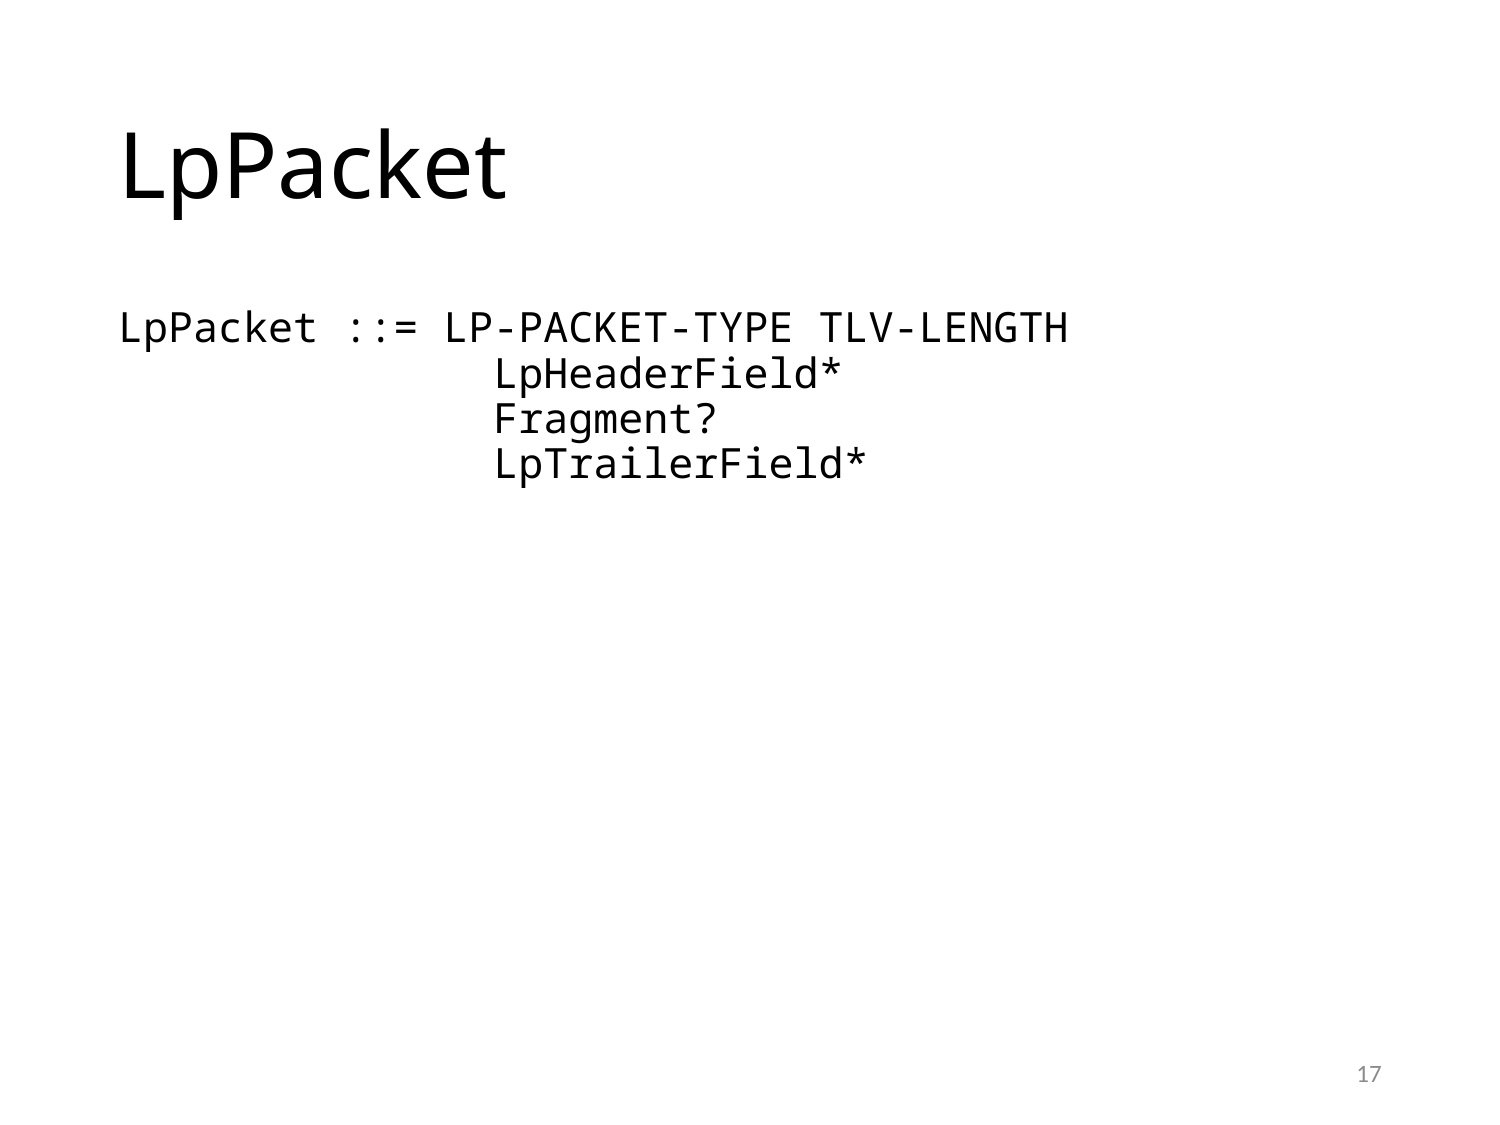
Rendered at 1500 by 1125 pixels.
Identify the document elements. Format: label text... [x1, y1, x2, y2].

list LpPacket ::= LP-PACKET-TYPE TLV-LENGTH LpHeaderField* Fragment? LpTrailerField* [103, 299, 1397, 1014]
title LpPacket [103, 59, 1397, 278]
slide_number 17 [1059, 1042, 1397, 1103]
